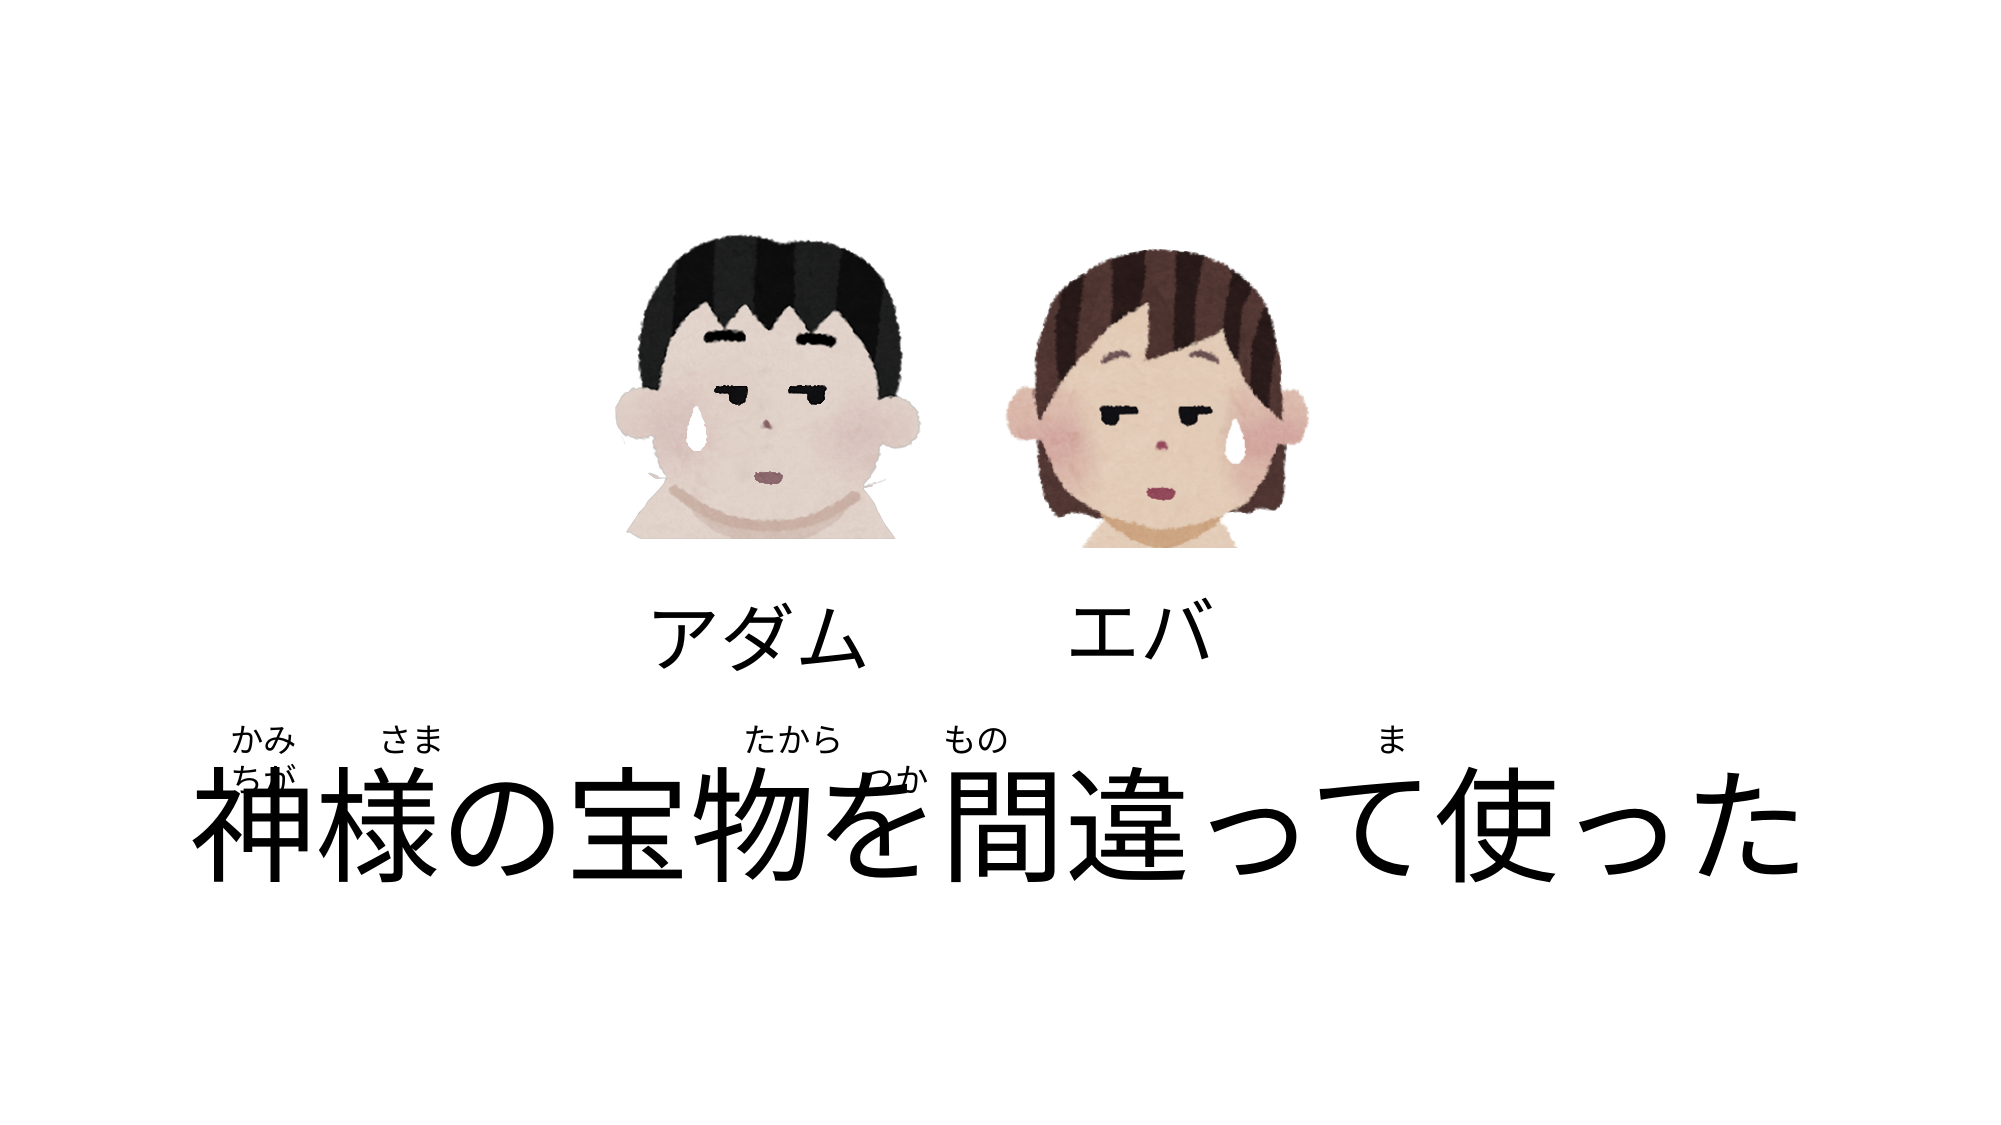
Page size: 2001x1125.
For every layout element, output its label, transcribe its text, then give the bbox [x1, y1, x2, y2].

picture [596, 192, 941, 584]
text_box エバ [1050, 577, 1325, 683]
picture [999, 228, 1325, 548]
text_box アダム [630, 584, 906, 689]
text_box 神様の宝物を間違って使った [175, 740, 1866, 906]
text_box かみ さま たから もの ま ちが つか [215, 711, 1577, 807]
